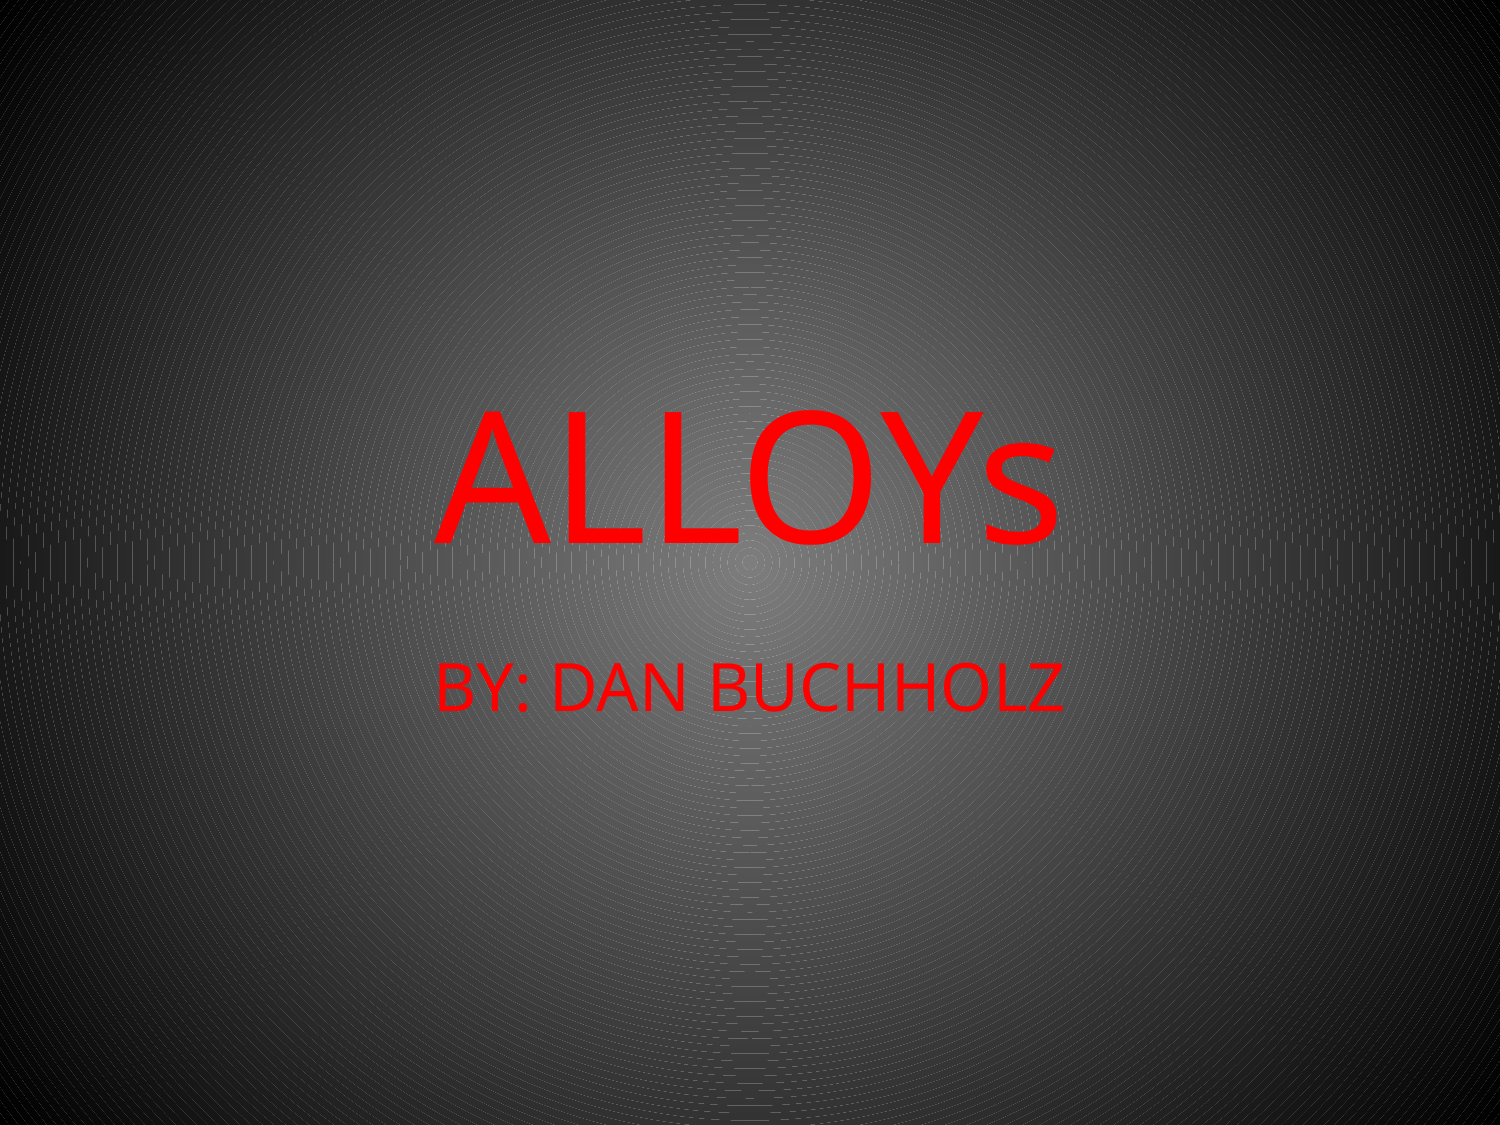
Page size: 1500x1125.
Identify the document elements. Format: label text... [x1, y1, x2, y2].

subtitle BY: DAN BUCHHOLZ [225, 637, 1275, 925]
title ALLOYs [112, 349, 1388, 591]
